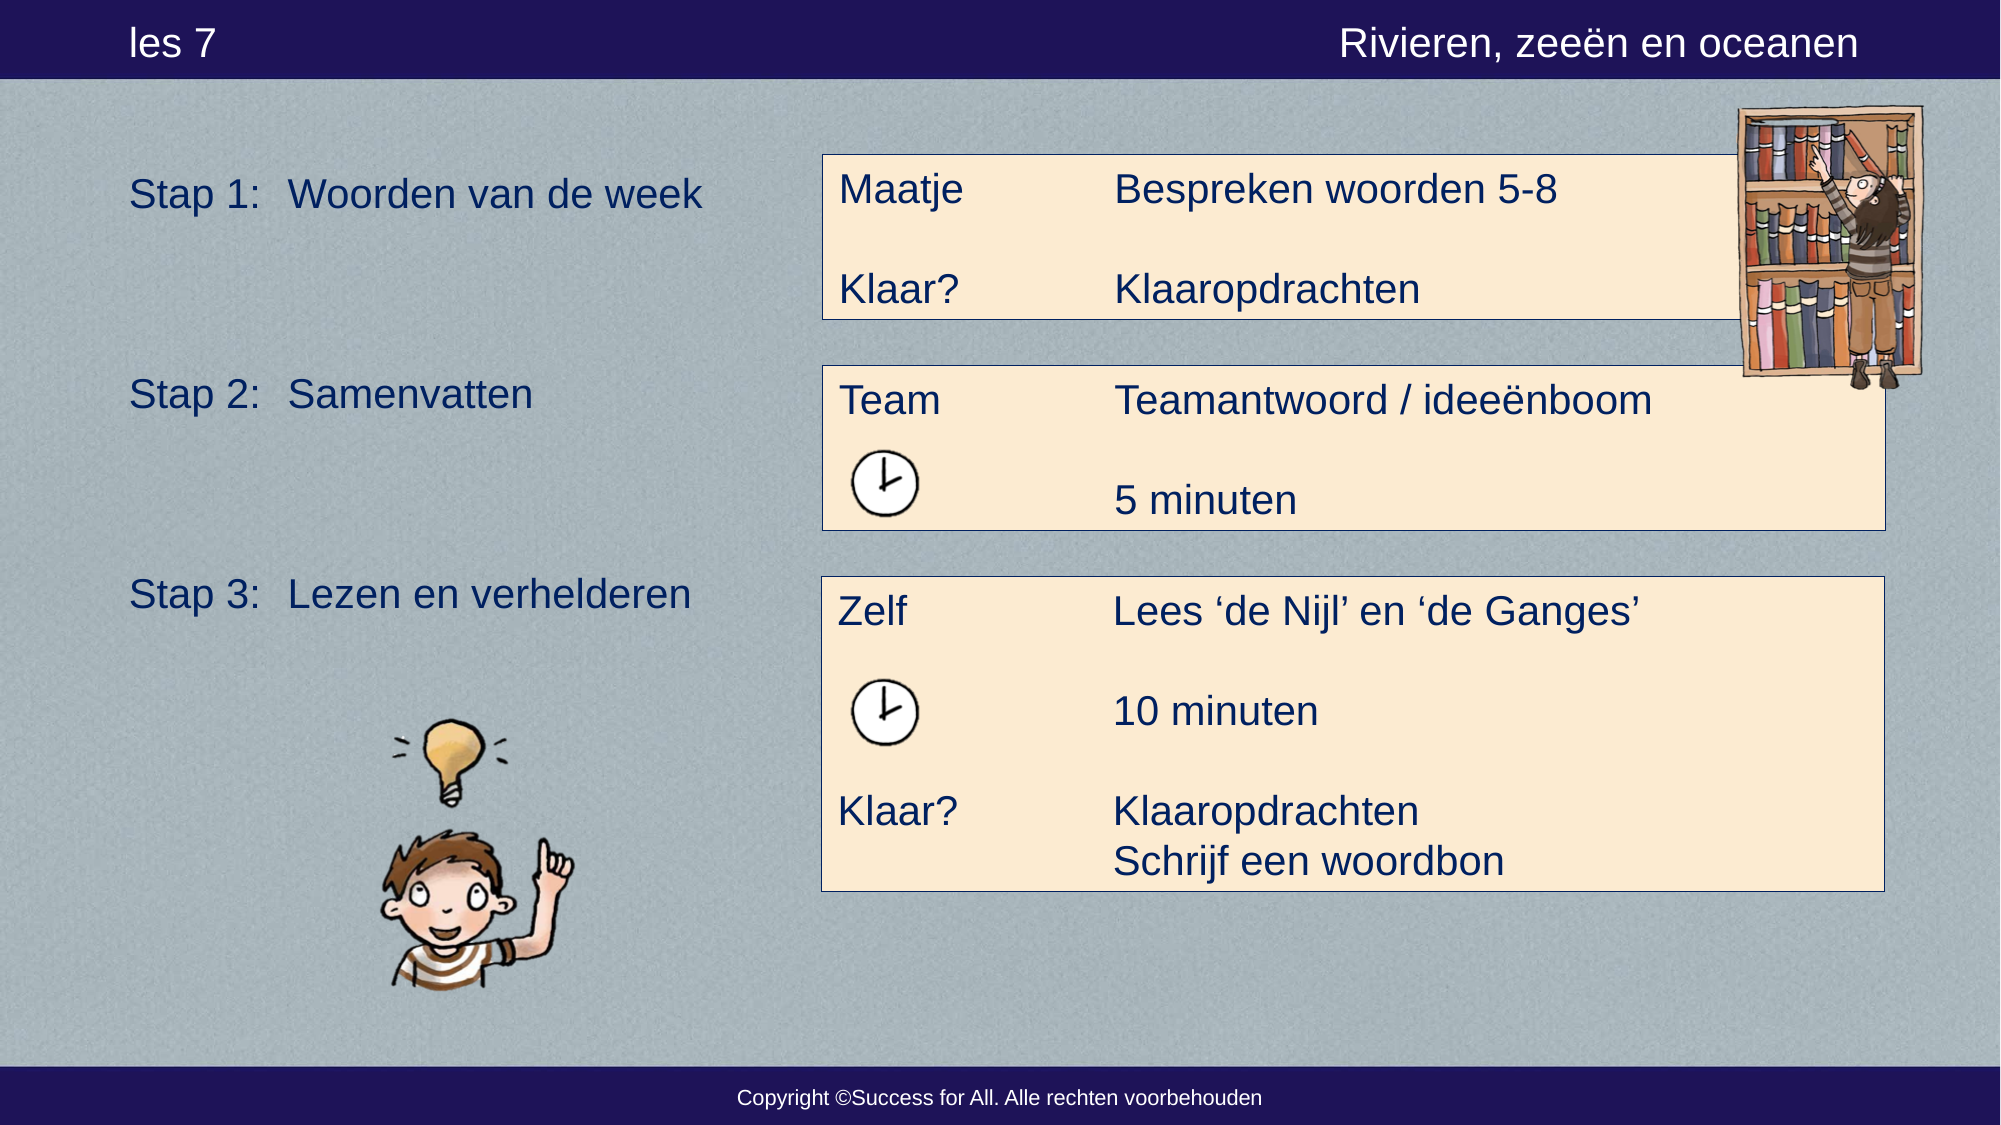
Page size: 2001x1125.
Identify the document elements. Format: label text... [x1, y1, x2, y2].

text_box Zelf Lees ‘de Nijl’ en ‘de Ganges’ 10 minuten Klaar? Klaaropdrachten Schrijf een woordbon [821, 576, 1885, 892]
text_box Copyright ©Success for All. Alle rechten voorbehouden [0, 1076, 2000, 1125]
text_box Team Teamantwoord / ideeënboom 5 minuten [822, 365, 1886, 531]
text_box Rivieren, zeeën en oceanen [999, 8, 1886, 123]
picture [0, 0, 2001, 1125]
text_box Stap 1: Woorden van de week Stap 2: Samenvatten Stap 3: Lezen en verhelderen [114, 159, 907, 675]
text_box Maatje Bespreken woorden 5-8 Klaar? Klaaropdrachten [822, 154, 1718, 320]
text_box les 7 [114, 8, 354, 73]
